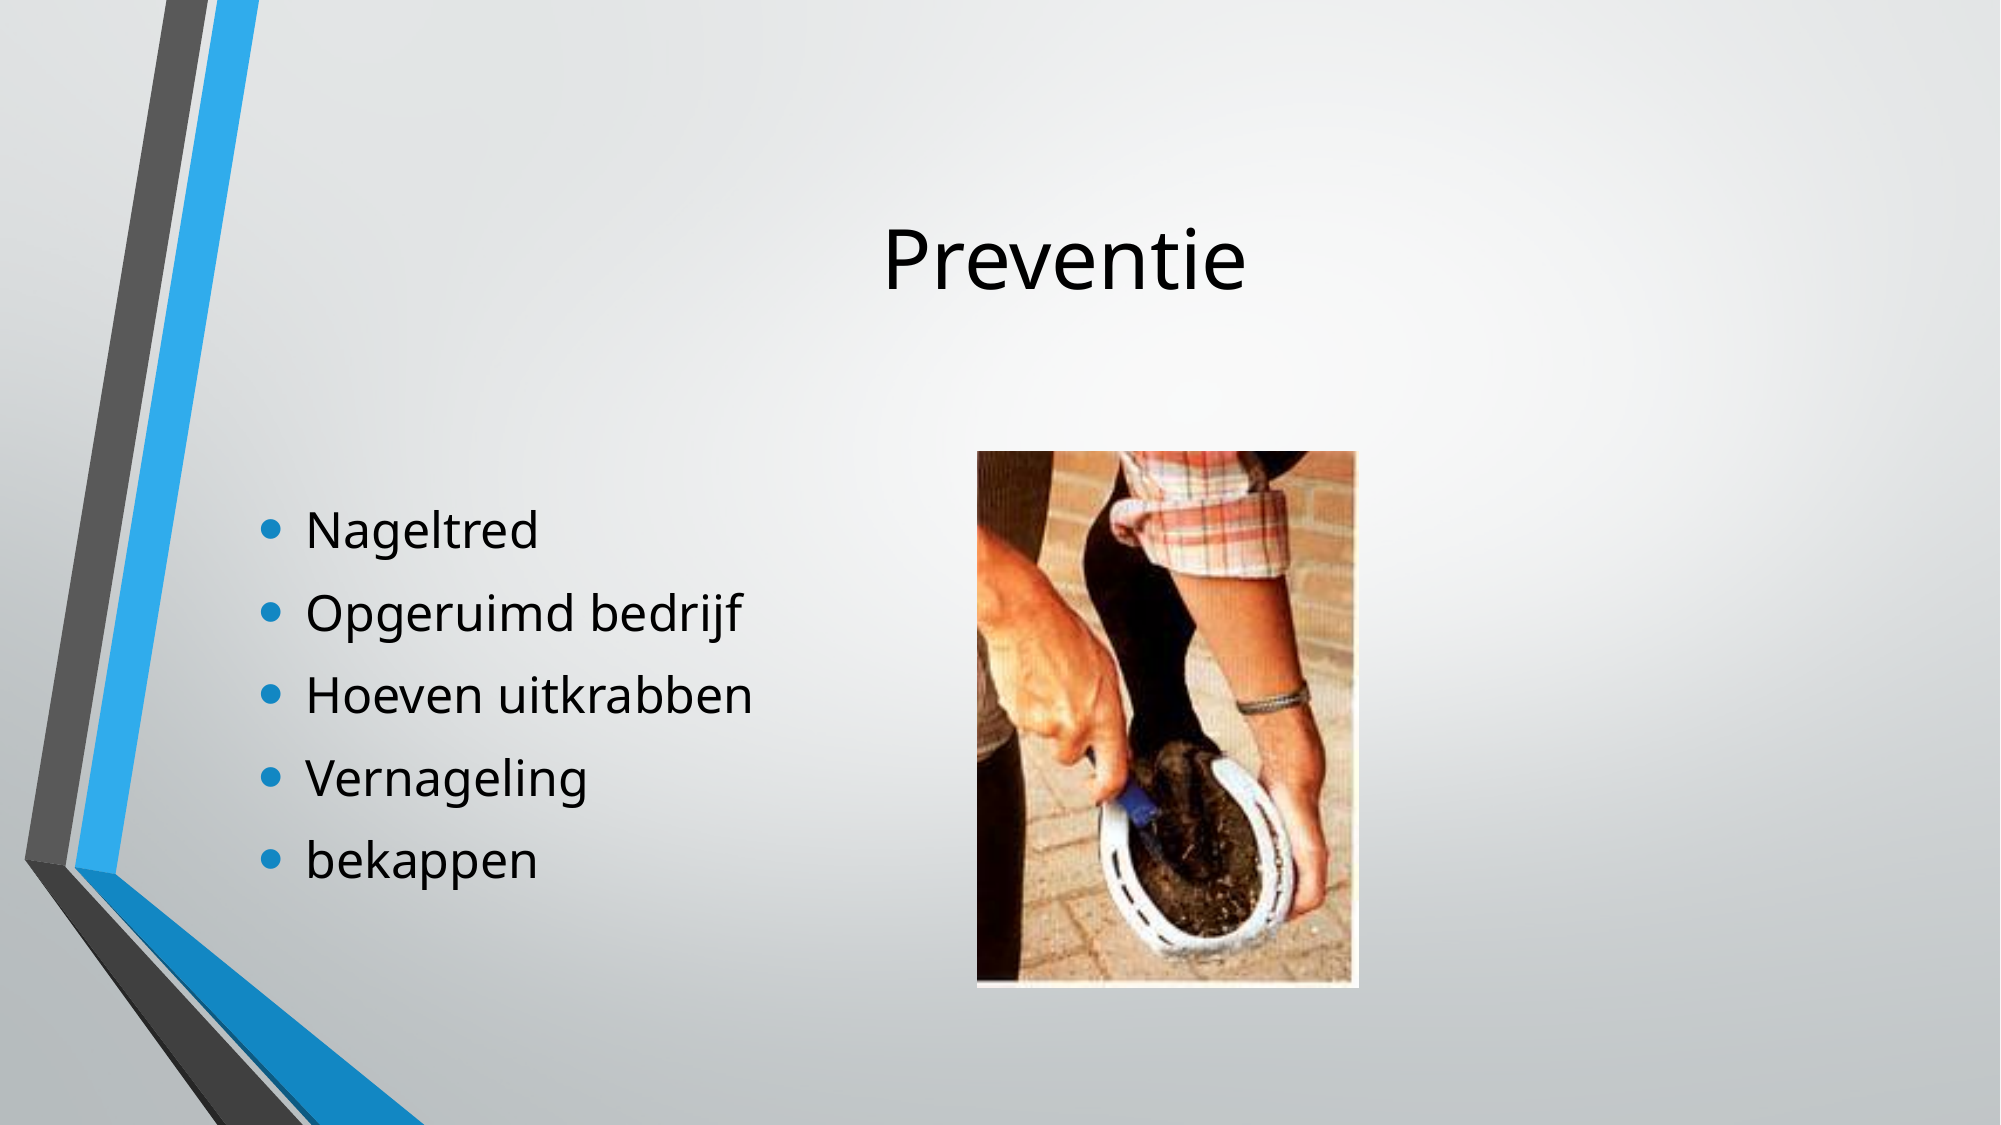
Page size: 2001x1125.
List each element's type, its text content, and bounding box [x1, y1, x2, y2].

list Nageltred Opgeruimd bedrijf Hoeven uitkrabben Vernageling bekappen [243, 437, 1887, 950]
picture [976, 450, 1359, 988]
title Preventie [243, 112, 1887, 400]
